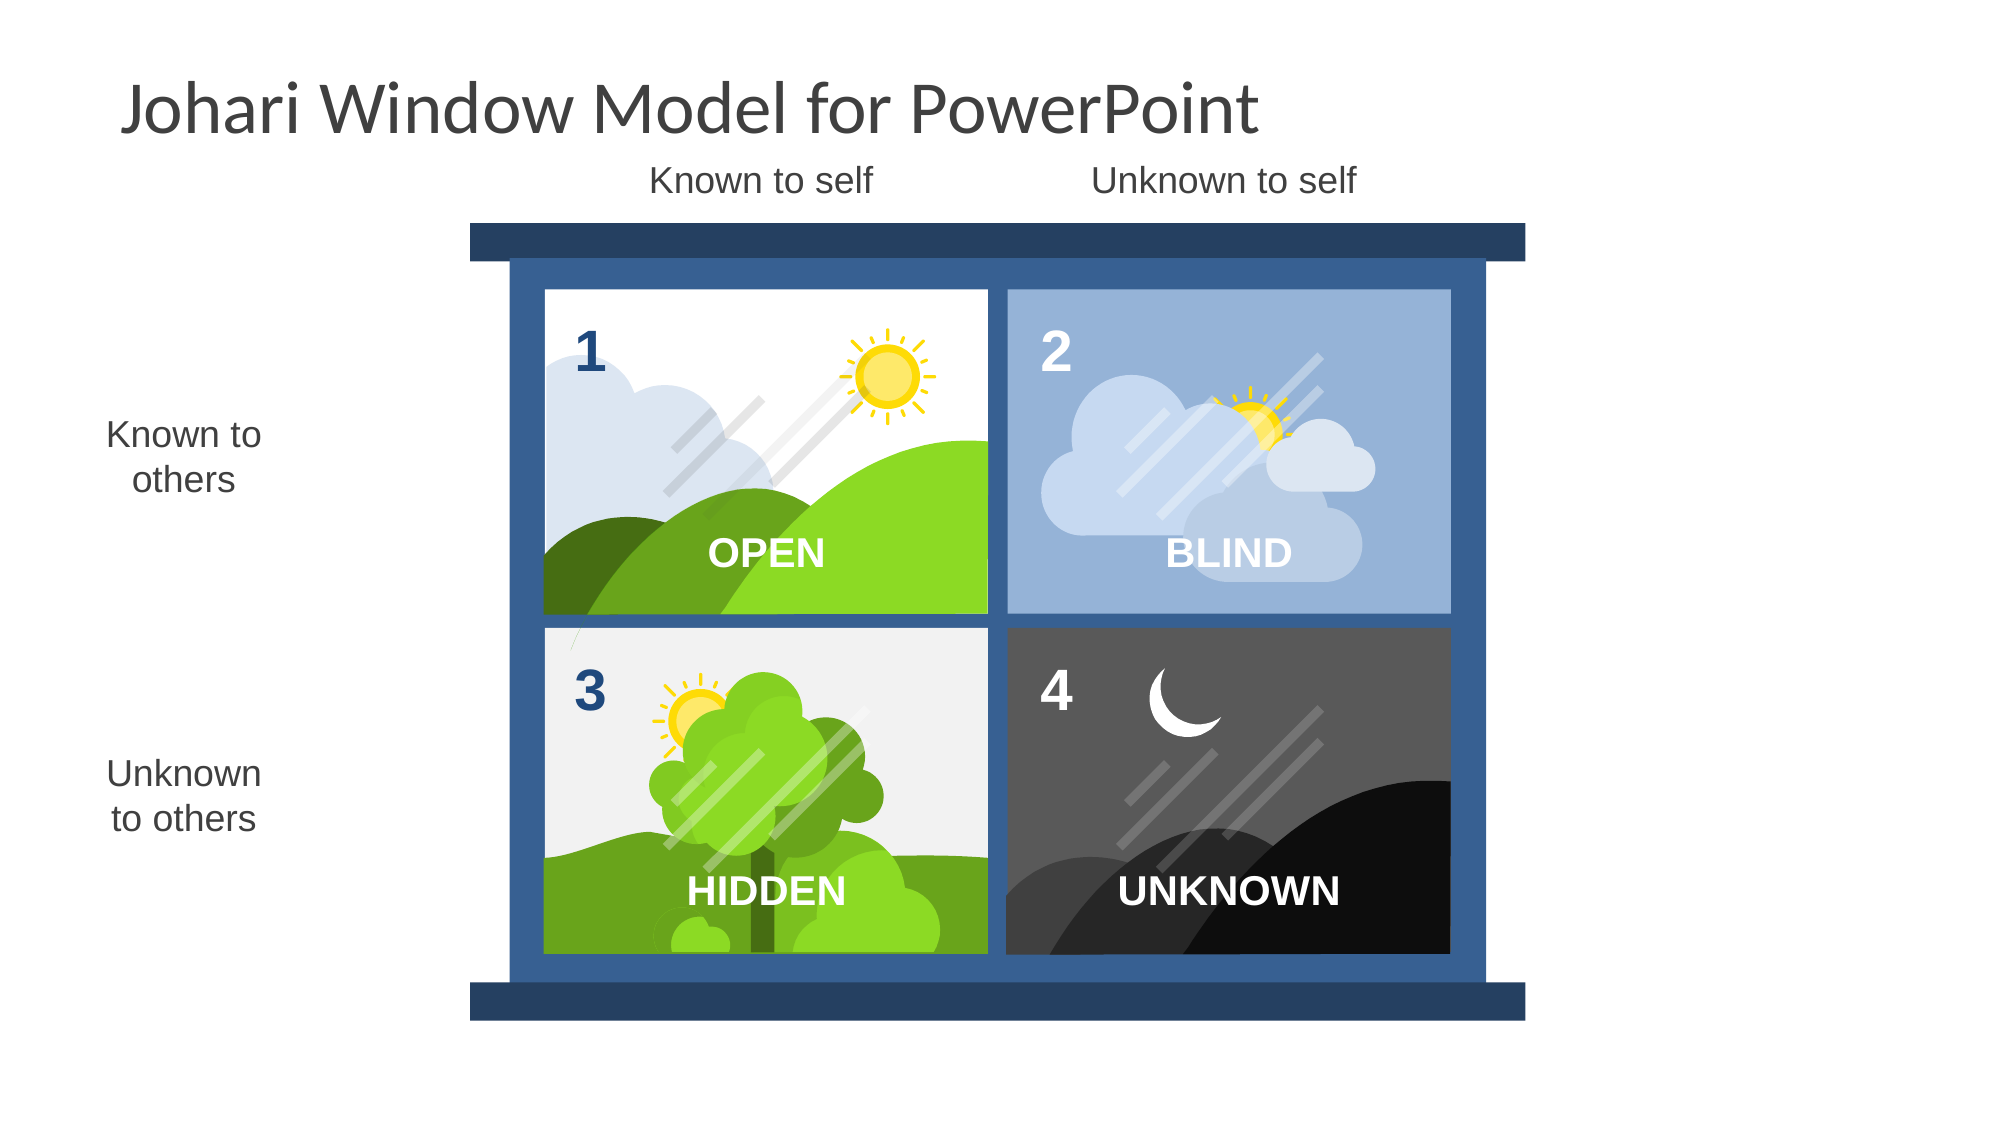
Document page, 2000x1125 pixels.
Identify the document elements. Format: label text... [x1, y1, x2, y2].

text_box [1041, 377, 1150, 536]
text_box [89, 402, 279, 848]
text_box [543, 516, 663, 615]
text_box [588, 524, 740, 615]
text_box Known to self [633, 148, 899, 209]
title Johari Window Model for PowerPoint [99, 45, 1900, 162]
text_box [543, 287, 990, 616]
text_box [1119, 355, 1322, 518]
text_box [1308, 501, 1363, 582]
text_box [468, 221, 1527, 263]
text_box [1326, 419, 1376, 492]
text_box [543, 626, 990, 856]
text_box 4 [1025, 644, 1088, 730]
text_box [1006, 856, 1102, 955]
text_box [839, 327, 937, 426]
text_box [1149, 668, 1166, 706]
text_box 1 [559, 305, 622, 390]
text_box [1182, 780, 1451, 955]
text_box [1006, 626, 1453, 954]
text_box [648, 671, 941, 953]
text_box [1049, 885, 1204, 955]
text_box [665, 355, 868, 518]
text_box 2 [1025, 305, 1088, 390]
text_box [546, 359, 661, 552]
text_box 3 [559, 644, 622, 730]
text_box [720, 440, 989, 615]
text_box [945, 853, 991, 957]
text_box Unknown to self [1076, 148, 1383, 209]
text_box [1119, 708, 1322, 871]
text_box OPEN [692, 526, 841, 584]
text_box [468, 980, 1527, 1023]
text_box [508, 256, 1488, 980]
text_box BLIND [1150, 526, 1308, 584]
text_box UNKNOWN [1102, 856, 1356, 922]
text_box [541, 830, 645, 957]
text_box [665, 708, 868, 871]
text_box [1006, 287, 1453, 616]
